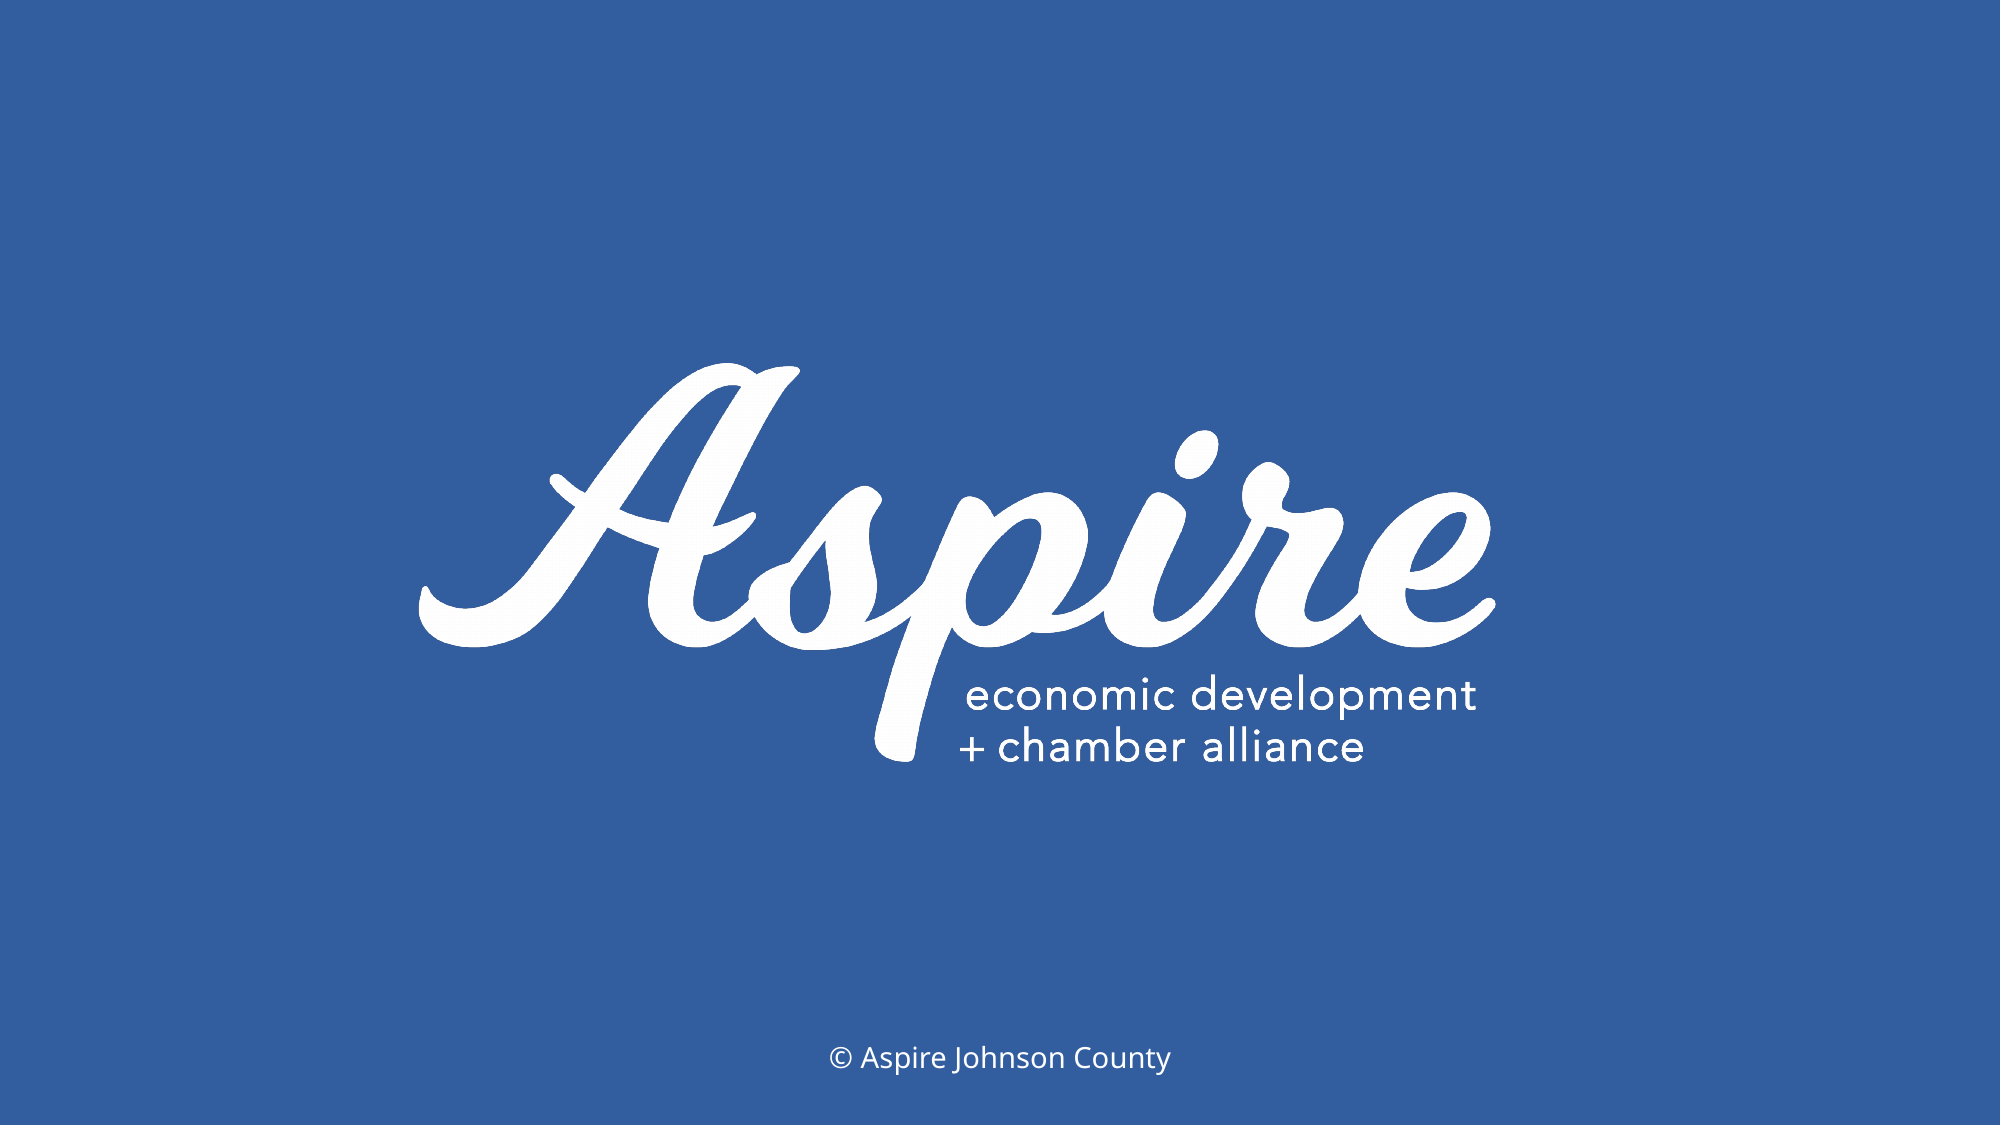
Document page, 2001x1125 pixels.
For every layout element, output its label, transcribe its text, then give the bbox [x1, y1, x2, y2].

picture [418, 363, 1496, 762]
text_box © Aspire Johnson County [814, 1032, 1186, 1082]
